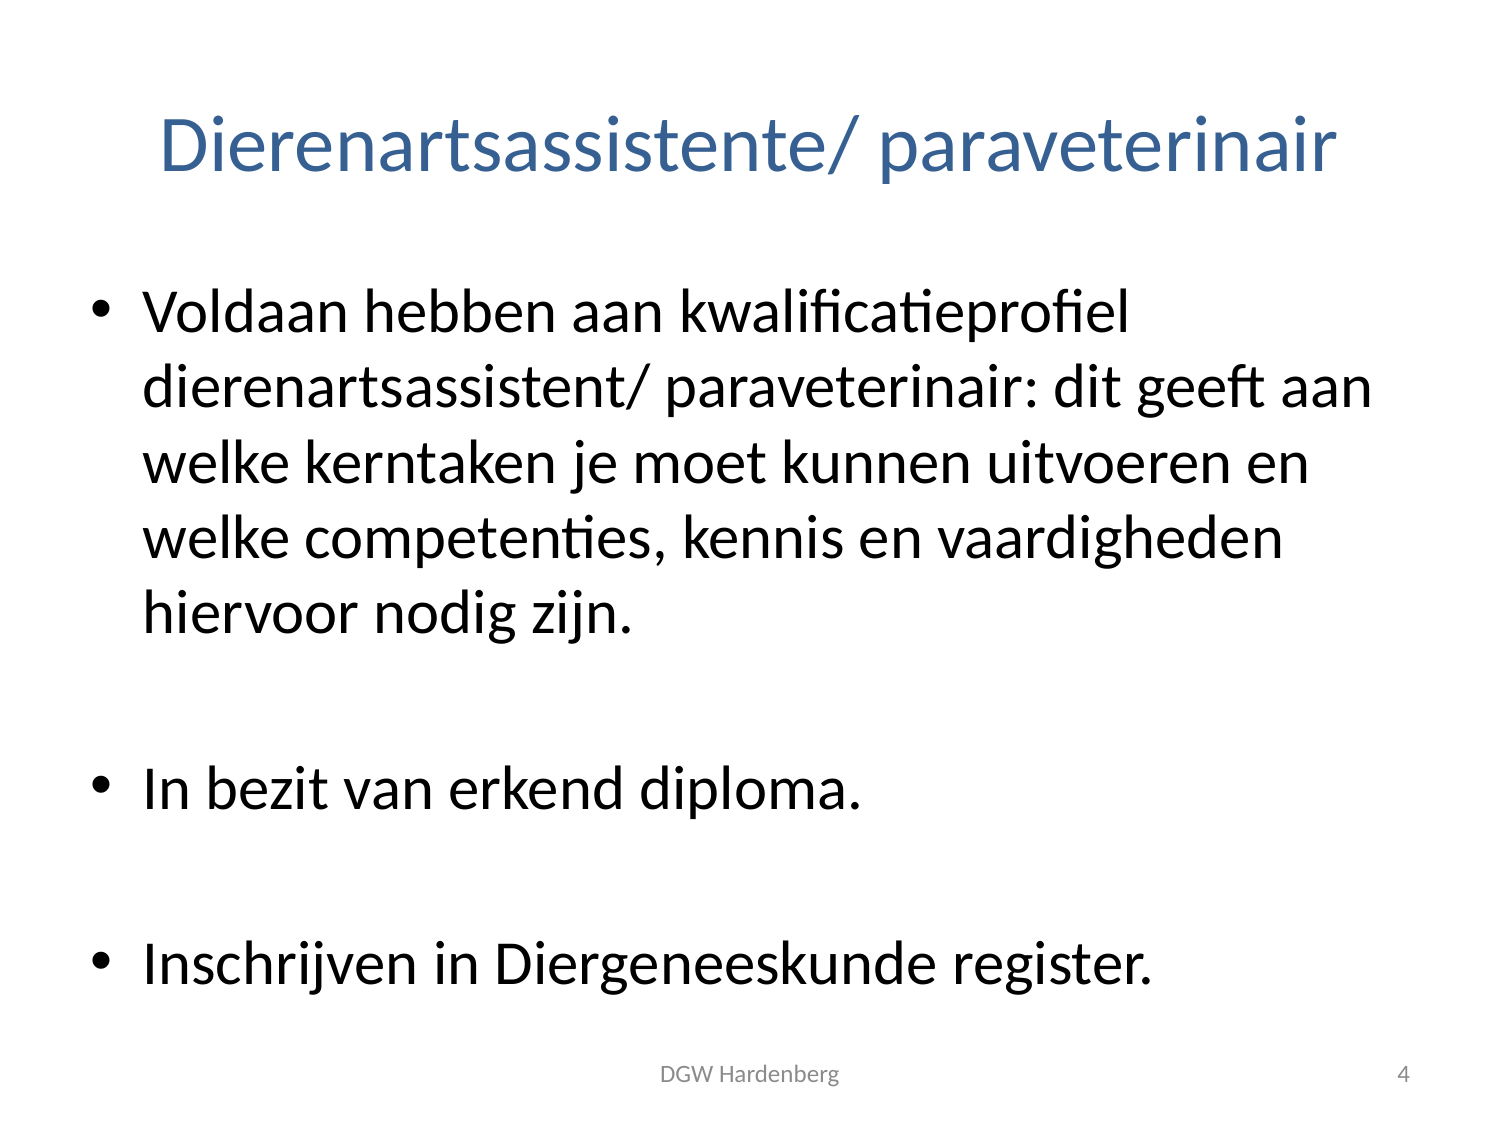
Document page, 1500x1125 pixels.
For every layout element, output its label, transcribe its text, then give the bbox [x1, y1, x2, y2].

footer DGW Hardenberg [512, 1042, 988, 1103]
title Dierenartsassistente/ paraveterinair [75, 45, 1425, 233]
slide_number 4 [1074, 1042, 1425, 1103]
list Voldaan hebben aan kwalificatieprofiel dierenartsassistent/ paraveterinair: dit geeft aan welke kerntaken je moet kunnen uitvoeren en welke competenties, kennis en vaardigheden hiervoor nodig zijn. In bezit van erkend diploma. Inschrijven in Diergeneeskunde register. [75, 262, 1425, 1005]
